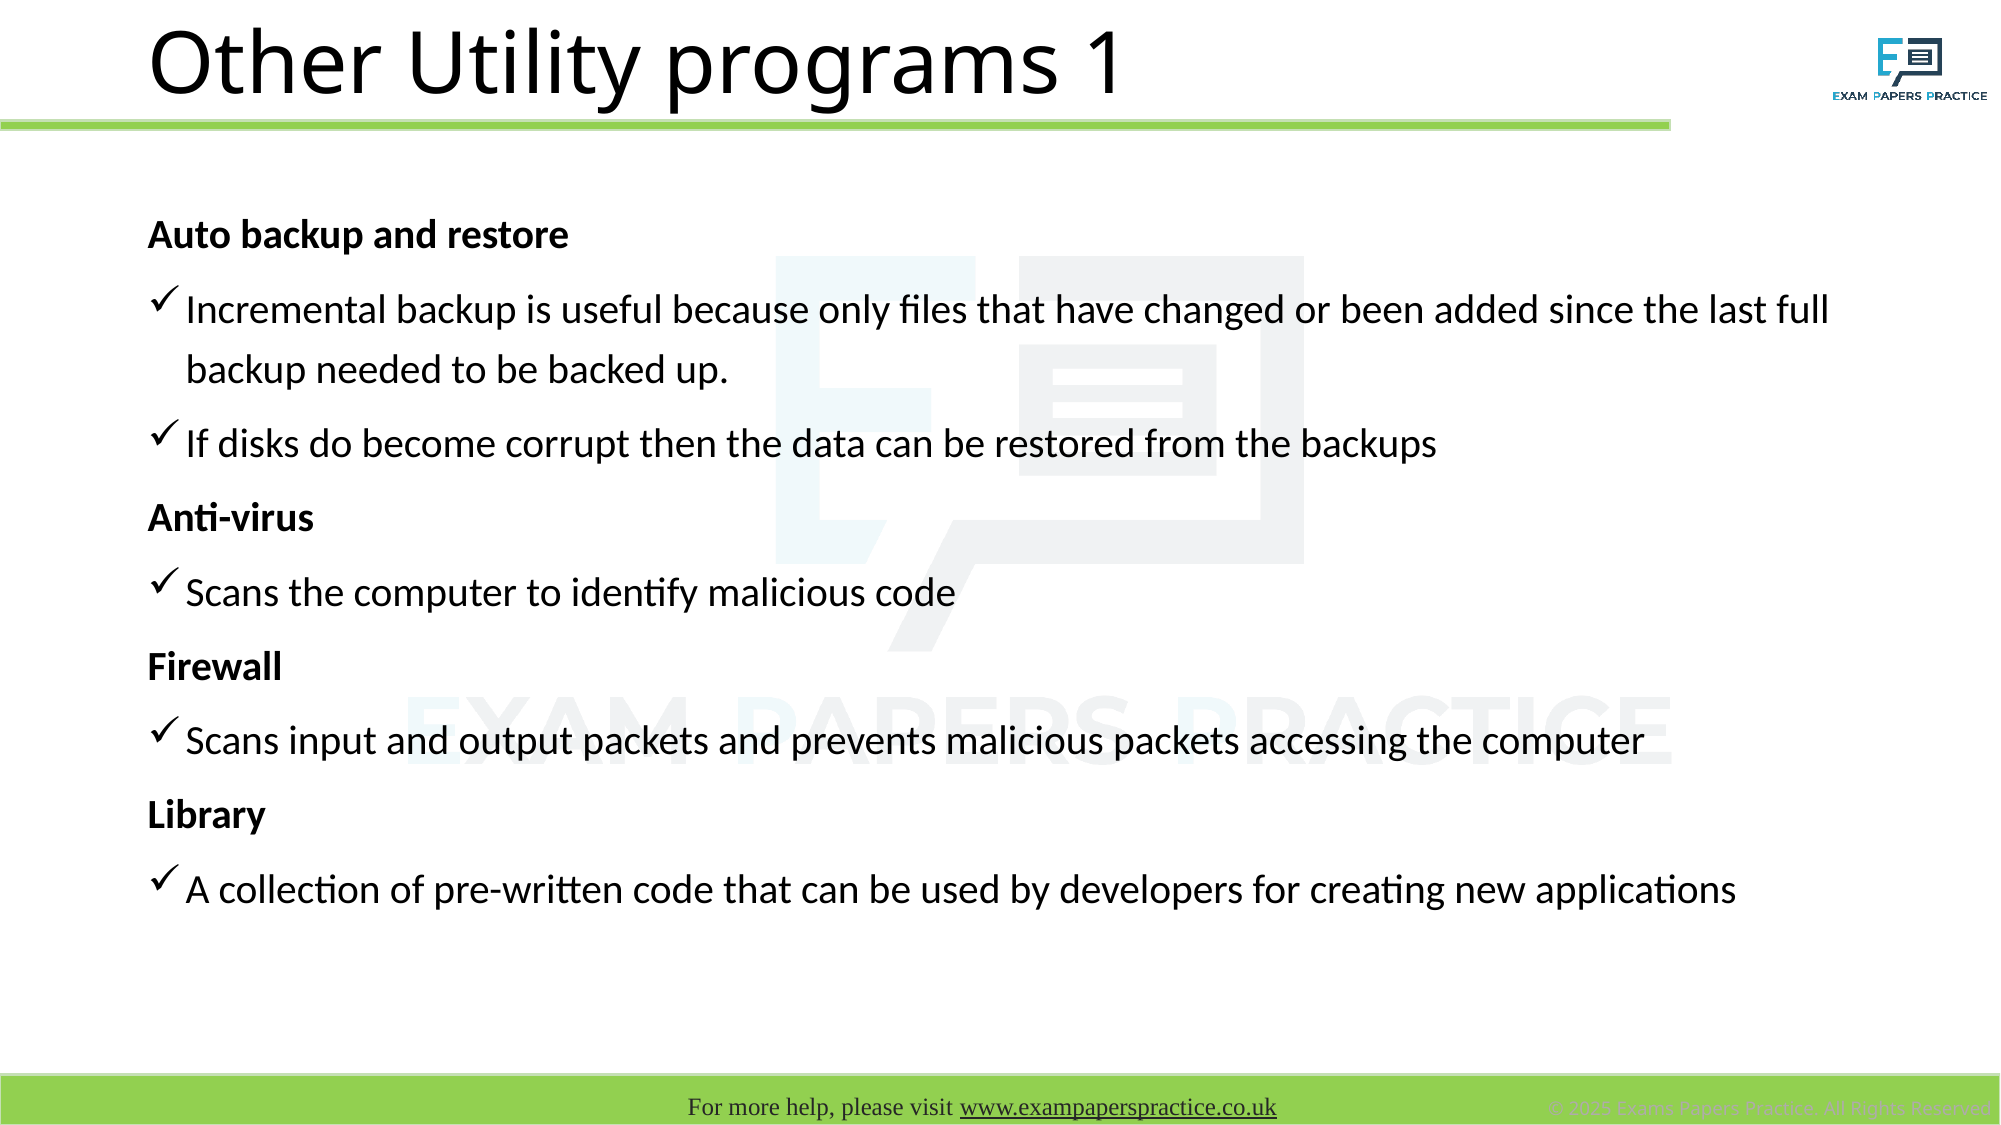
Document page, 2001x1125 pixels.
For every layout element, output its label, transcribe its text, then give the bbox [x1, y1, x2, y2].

title Other Utility programs 1 [132, 11, 1858, 121]
list Auto backup and restore Incremental backup is useful because only files that have changed or been added since the last full backup needed to be backed up. If disks do become corrupt then the data can be restored from the backups Anti-virus Scans the computer to identify malicious code Firewall Scans input and output packets and prevents malicious packets accessing the computer Library A collection of pre-written code that can be used by developers for creating new applications [132, 205, 1858, 920]
